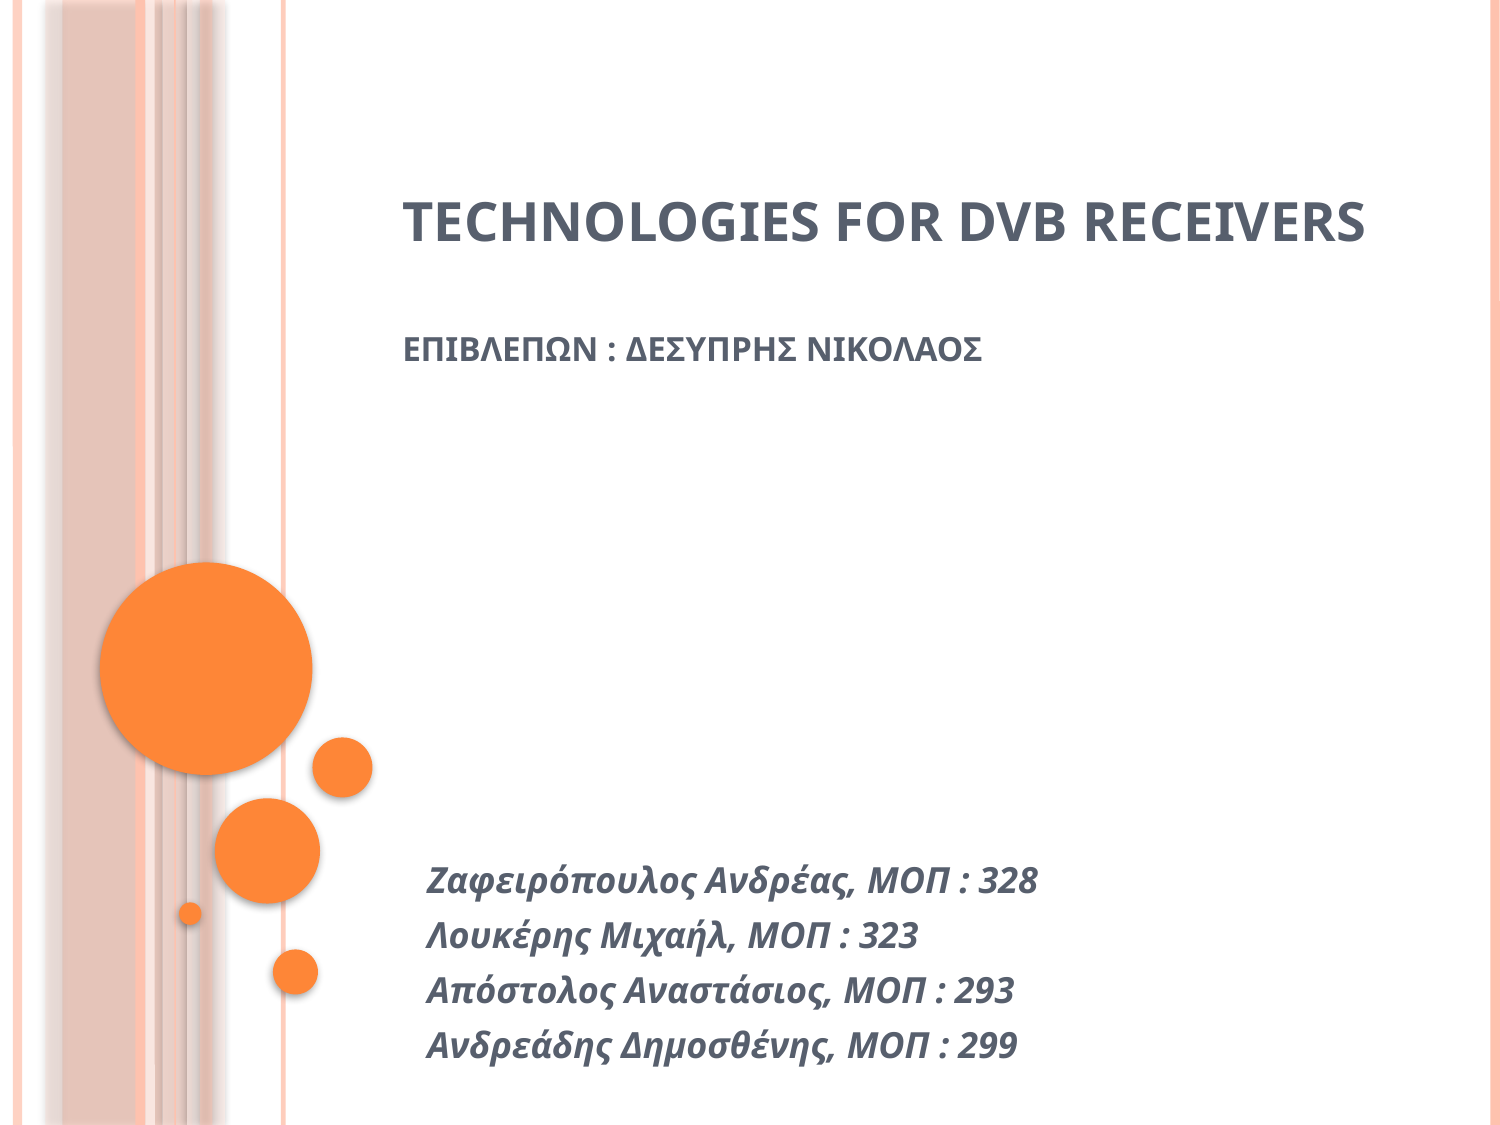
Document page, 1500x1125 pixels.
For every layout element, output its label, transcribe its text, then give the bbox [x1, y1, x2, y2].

title Technologies for DVB receivers Επιβλεπων : ΔΕΣΥΠΡΗΣ ΝΙΚΟΛΑΟΣ [387, 125, 1388, 375]
subtitle Ζαφειρόπουλος Ανδρέας, ΜΟΠ : 328 Λουκέρης Μιχαήλ, ΜΟΠ : 323 Απόστολος Αναστάσιος, ΜΟΠ : 293 Ανδρεάδης Δημοσθένης, ΜΟΠ : 299 [412, 849, 1400, 1075]
